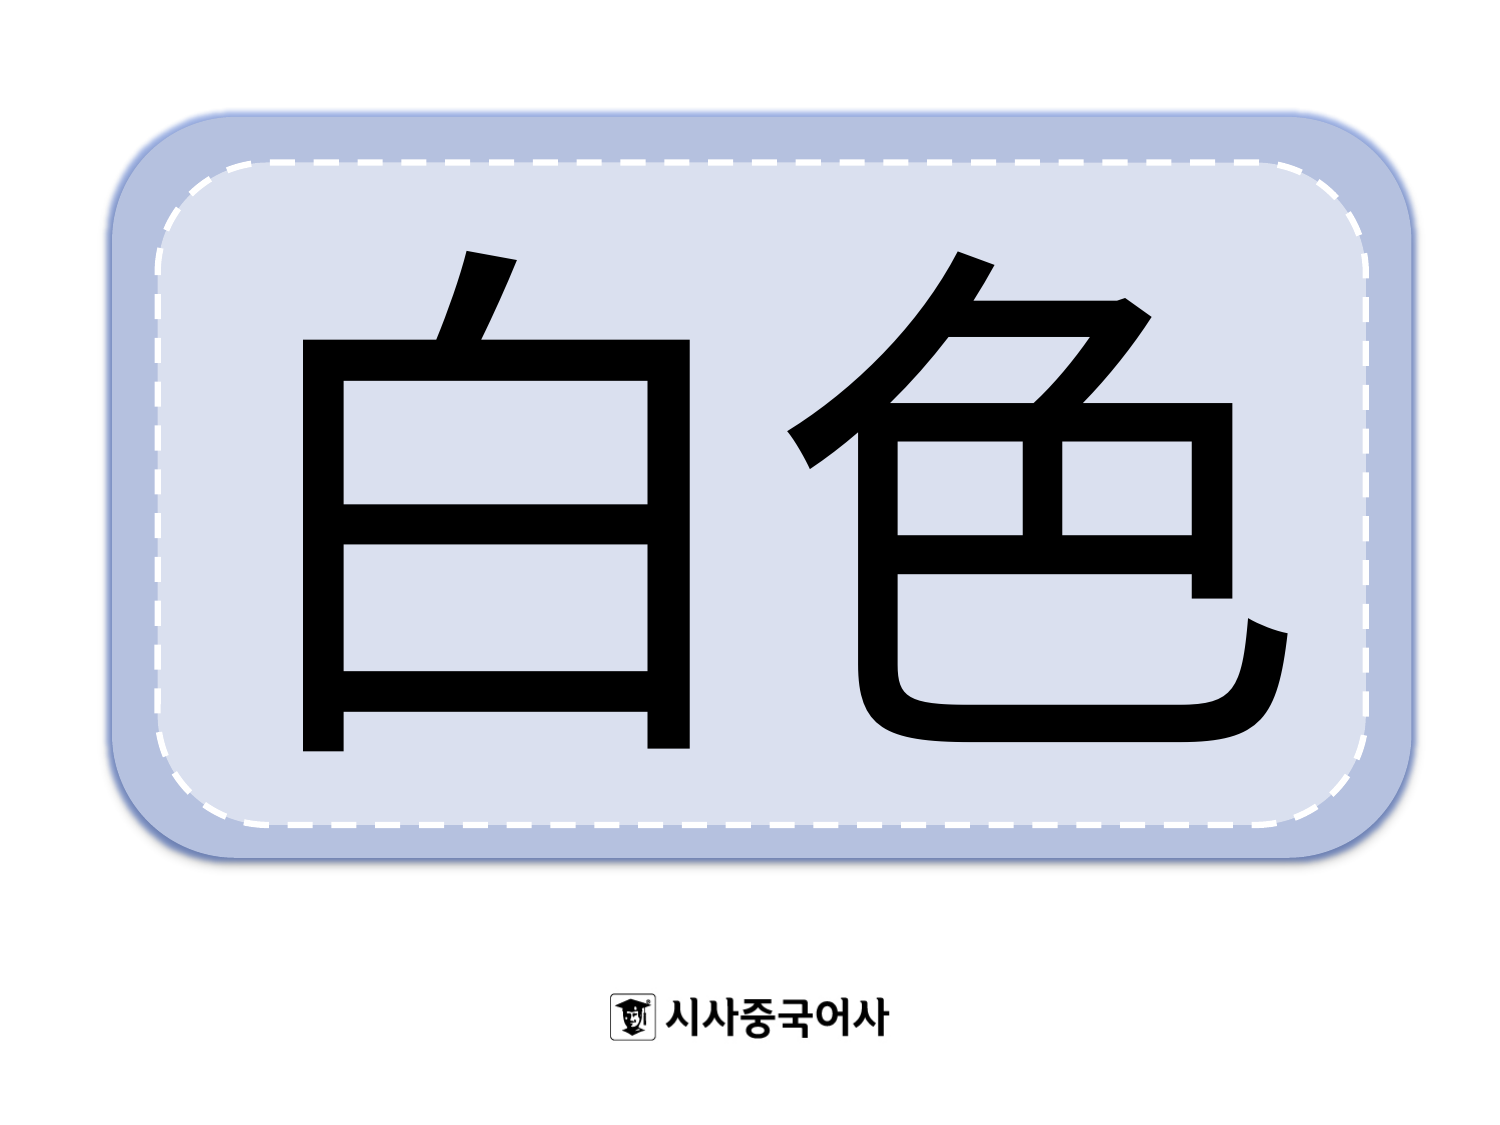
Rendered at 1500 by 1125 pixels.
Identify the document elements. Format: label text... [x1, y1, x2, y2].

text_box 白色 [162, 160, 1371, 824]
picture [602, 987, 898, 1047]
